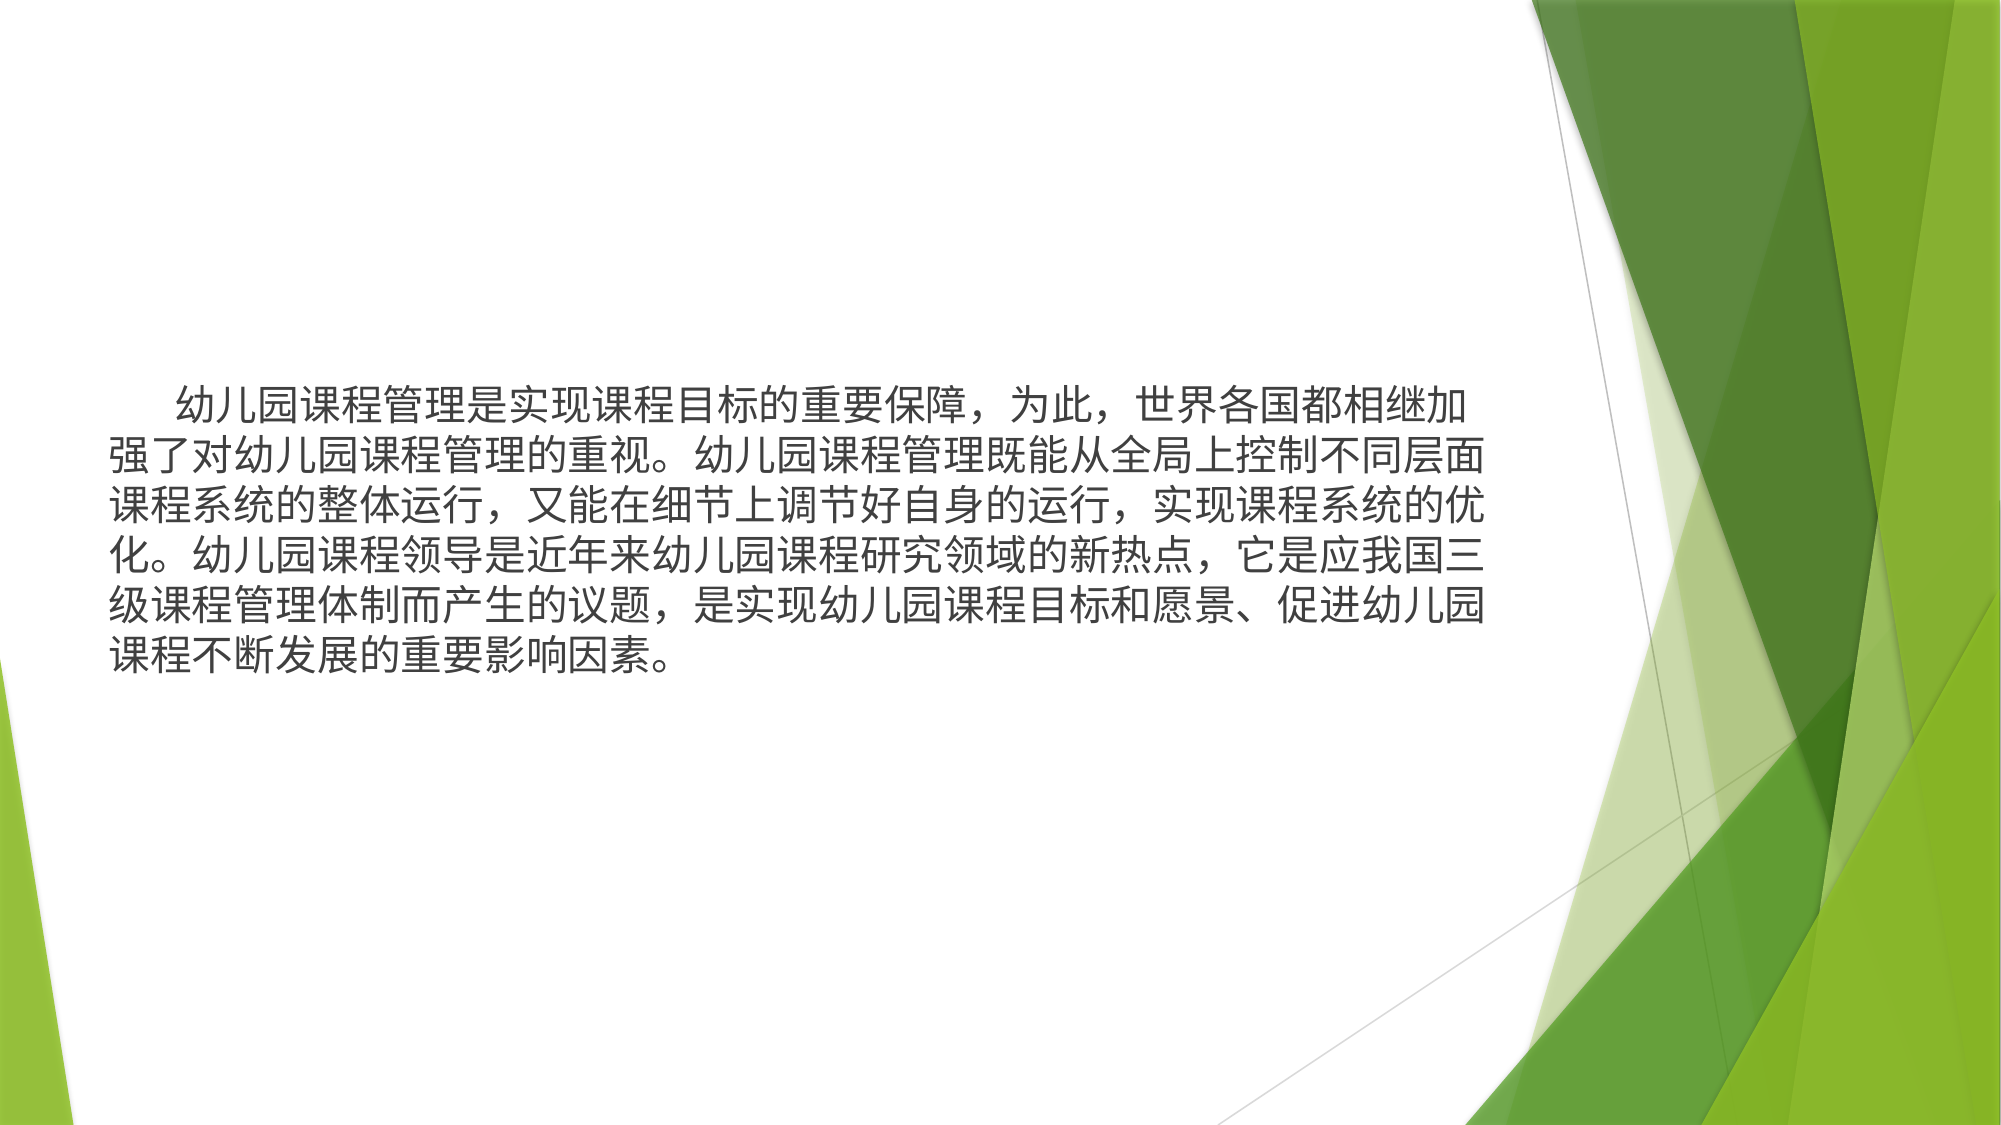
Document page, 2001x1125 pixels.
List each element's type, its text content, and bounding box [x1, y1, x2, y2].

list 幼儿园课程管理是实现课程目标的重要保障，为此，世界各国都相继加强了对幼儿园课程管理的重视。幼儿园课程管理既能从全局上控制不同层面课程系统的整体运行，又能在细节上调节好自身的运行，实现课程系统的优化。幼儿园课程领导是近年来幼儿园课程研究领域的新热点，它是应我国三级课程管理体制而产生的议题，是实现幼儿园课程目标和愿景、促进幼儿园课程不断发展的重要影响因素。 [93, 371, 1504, 753]
